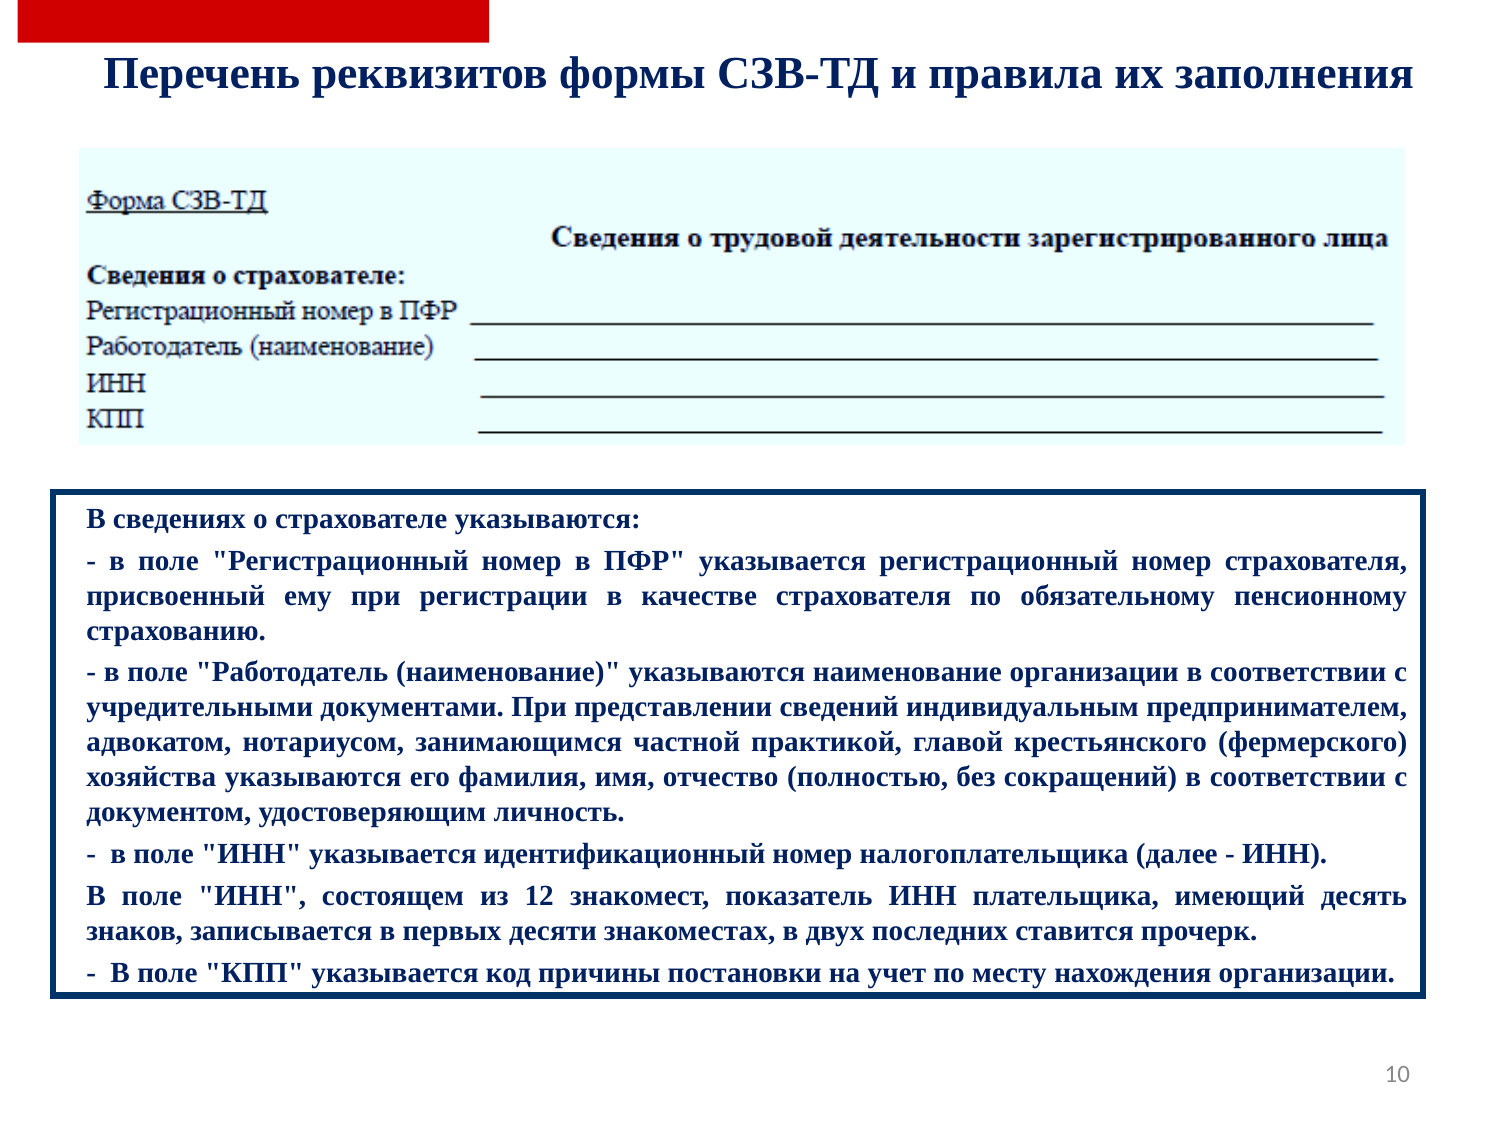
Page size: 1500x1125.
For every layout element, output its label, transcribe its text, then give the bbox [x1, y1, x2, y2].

slide_number 10 [1074, 1042, 1425, 1103]
picture [79, 148, 1405, 445]
table_header Перечень реквизитов формы СЗВ-ТД и правила их заполнения [18, 7, 1500, 106]
text_box В сведениях о страхователе указываются: - в поле "Регистрационный номер в ПФР" указывается регистрационный номер страхователя, присвоенный ему при регистрации в качестве страхователя по обязательному пенсионному страхованию. - в поле "Работодатель (наименование)" указываются наименование организации в соответствии с учредительными документами. При представлении сведений индивидуальным предпринимателем, адвокатом, нотариусом, занимающимся частной практикой, главой крестьянского (фермерского) хозяйства указываются его фамилия, имя, отчество (полностью, без сокращений) в соответствии с документом, удостоверяющим личность. - в поле "ИНН" указывается идентификационный номер налогоплательщика (далее - ИНН). В поле "ИНН", состоящем из 12 знакомест, показатель ИНН плательщика, имеющий десять знаков, записывается в первых десяти знакоместах, в двух последних ставится прочерк. - В поле "КПП" указывается код причины постановки на учет по месту нахождения организации. [53, 491, 1424, 996]
text_box [16, 0, 491, 45]
